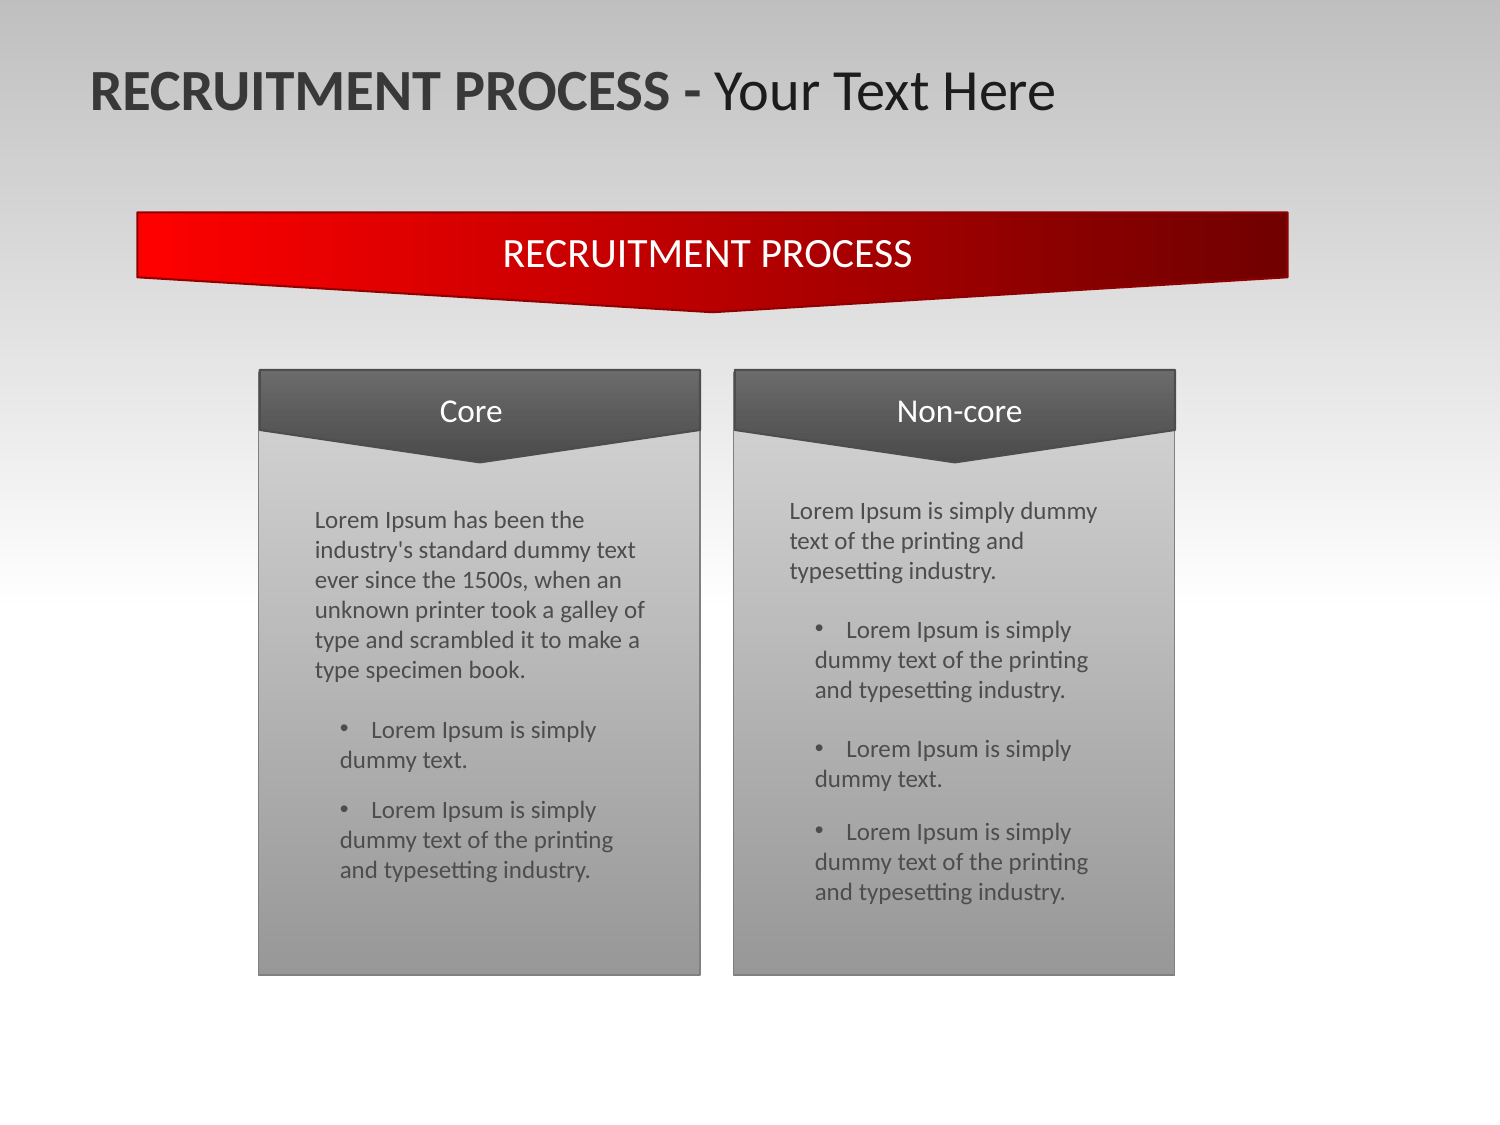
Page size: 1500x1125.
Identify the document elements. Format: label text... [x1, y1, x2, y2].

text_box RECRUITMENT PROCESS - Your Text Here [75, 37, 1000, 138]
text_box [257, 431, 702, 977]
text_box Lorem Ipsum has been the industry's standard dummy text ever since the 1500s, when an unknown printer took a galley of type and scrambled it to make a type specimen book. [299, 496, 663, 691]
text_box Core [387, 381, 563, 437]
text_box Lorem Ipsum is simply dummy text of the printing and typesetting industry. [800, 807, 1125, 913]
text_box Non-core [872, 381, 1048, 437]
text_box [732, 367, 1178, 465]
text_box Lorem Ipsum is simply dummy text of the printing and typesetting industry. [324, 786, 650, 891]
text_box Lorem Ipsum is simply dummy text of the printing and typesetting industry. [800, 606, 1138, 711]
text_box RECRUITMENT PROCESS [387, 218, 1038, 284]
text_box Lorem Ipsum is simply dummy text. [324, 705, 675, 781]
text_box [731, 370, 1177, 977]
text_box Lorem Ipsum is simply dummy text of the printing and typesetting industry. [774, 487, 1138, 593]
text_box [135, 210, 1290, 315]
text_box Lorem Ipsum is simply dummy text. [800, 725, 1150, 801]
text_box [257, 367, 703, 465]
